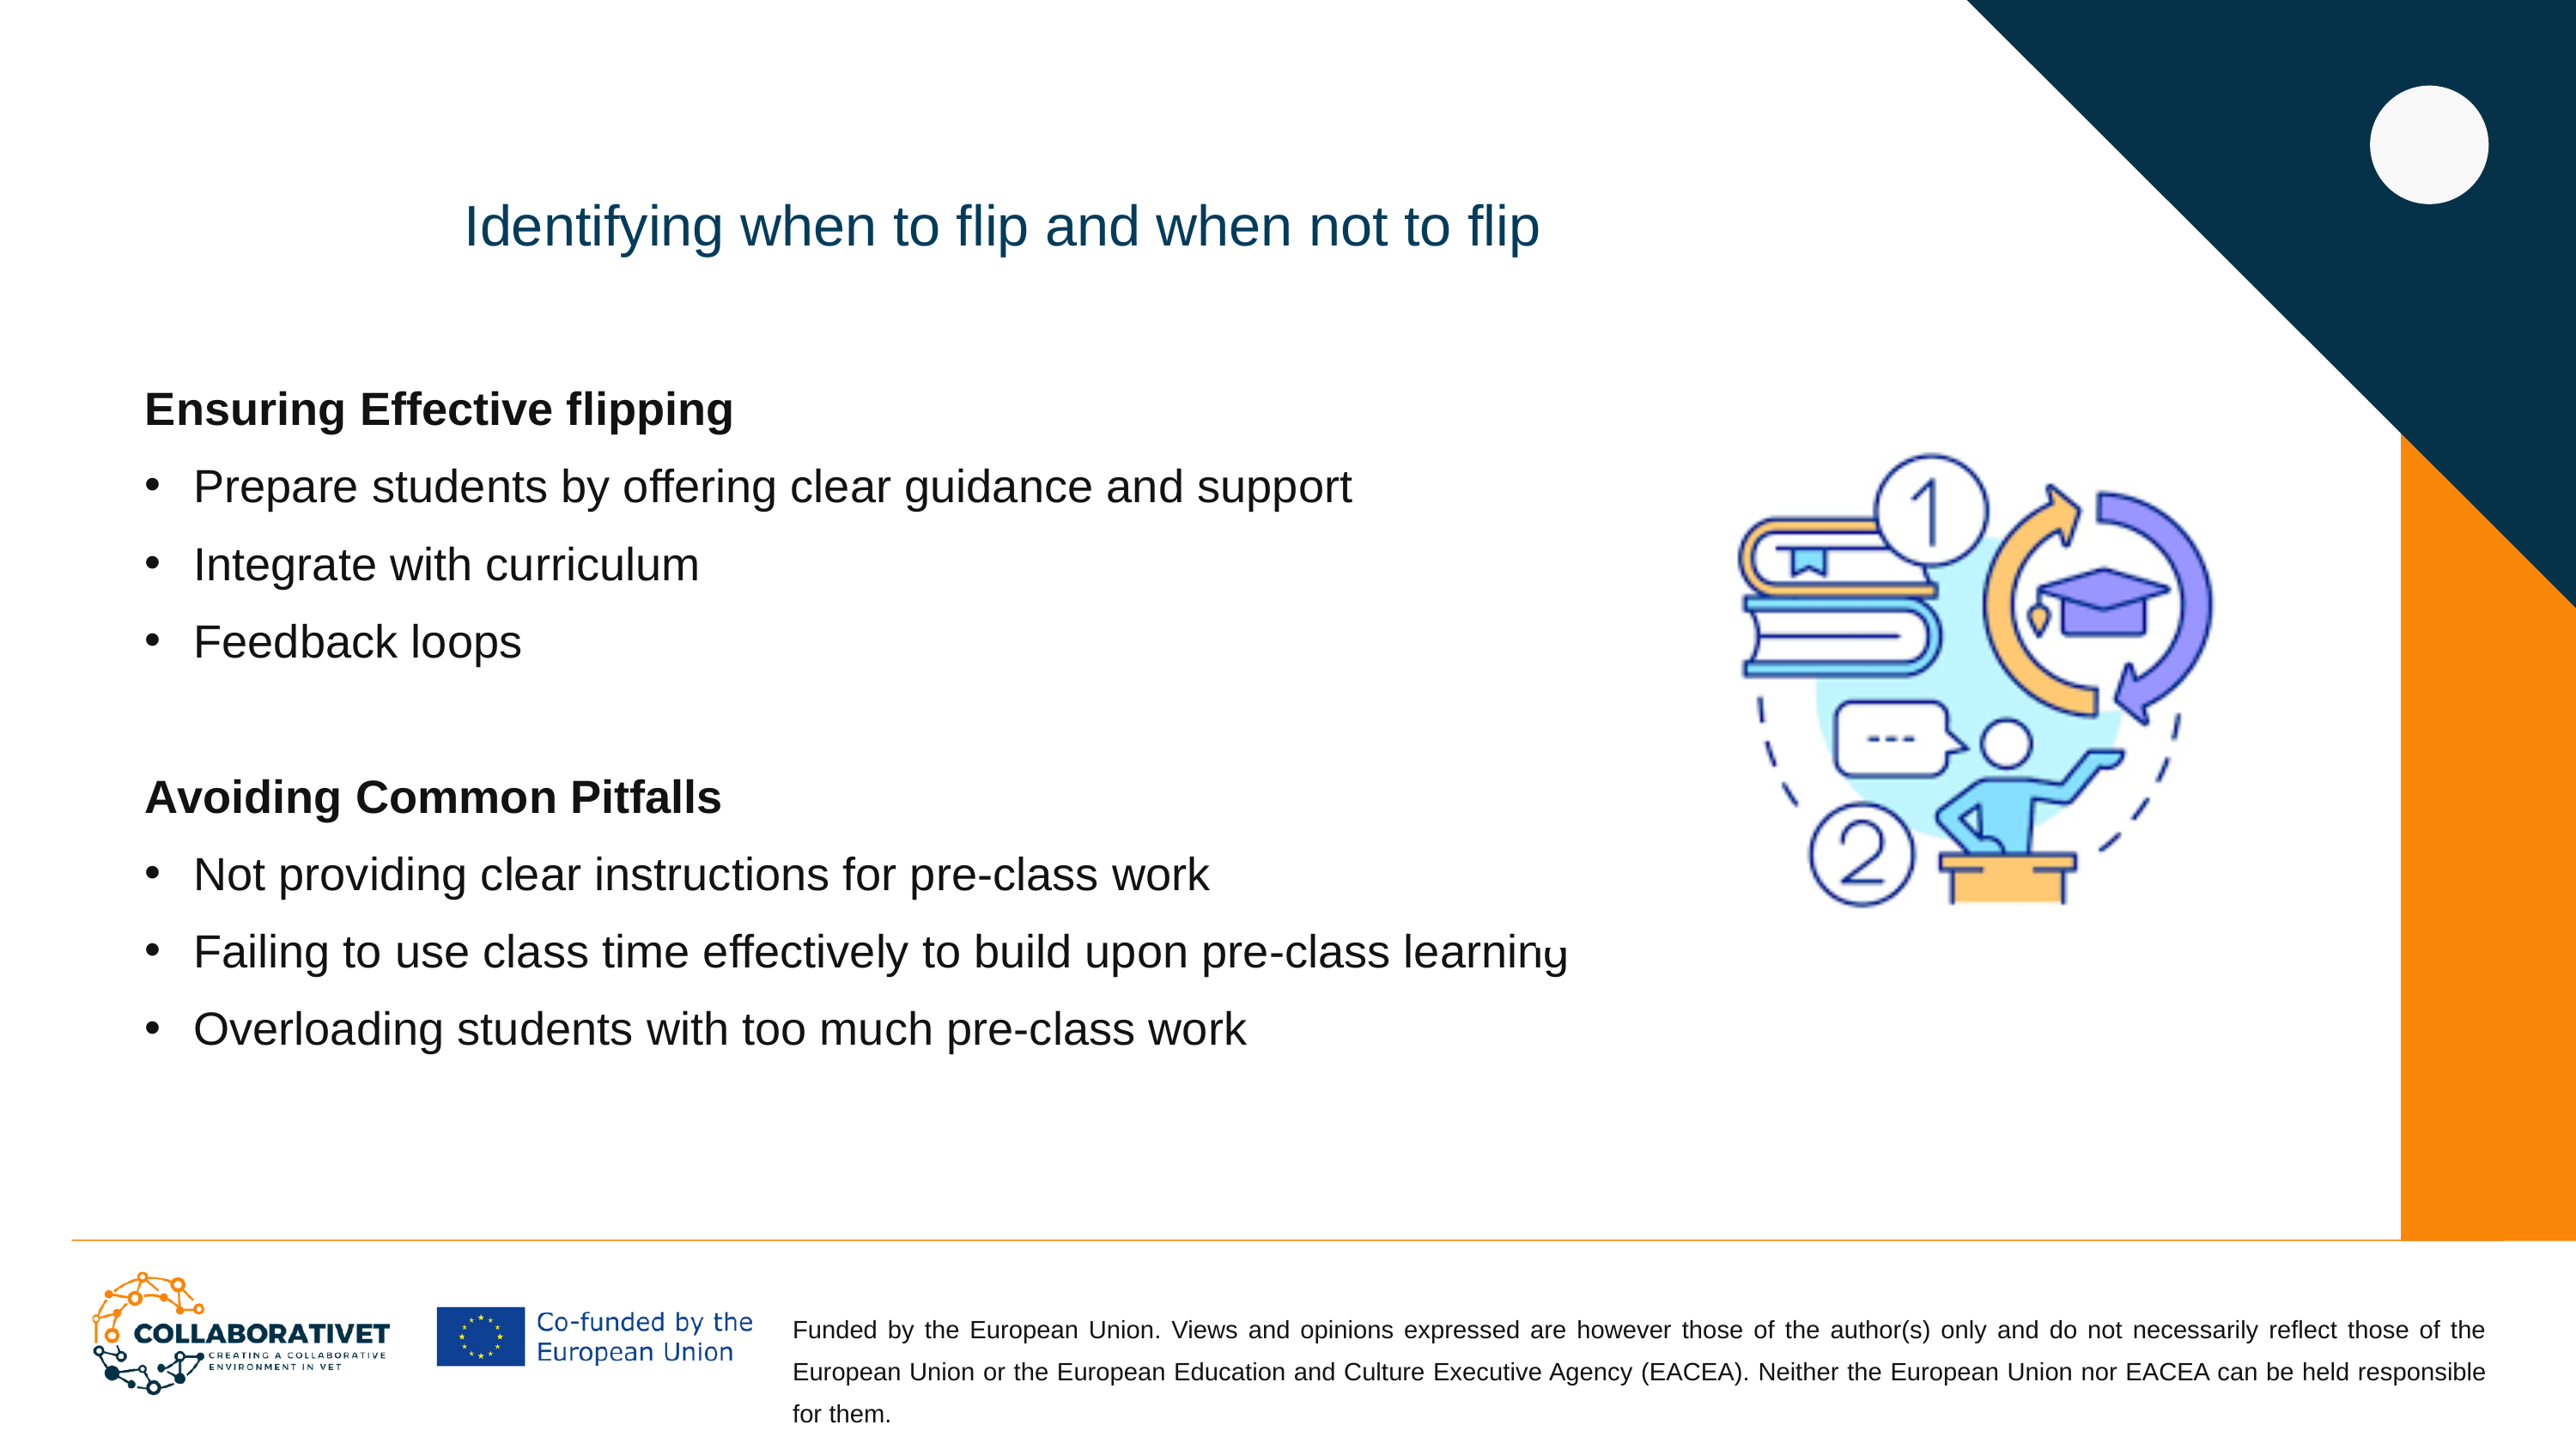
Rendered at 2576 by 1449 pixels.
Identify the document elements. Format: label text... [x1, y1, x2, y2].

text_box Ensuring Effective flipping Prepare students by offering clear guidance and support Integrate with curriculum Feedback loops Avoiding Common Pitfalls Not providing clear instructions for pre-class work Failing to use class time effectively to build upon pre-class learning Overloading students with too much pre-class work [144, 357, 1967, 1133]
text_box [78, 1241, 408, 1449]
text_box Funded by the European Union. Views and opinions expressed are however those of the author(s) only and do not necessarily reflect those of the European Union or the European Education and Culture Executive Agency (EACEA). Neither the European Union nor EACEA can be held responsible for them. [793, 1301, 2489, 1428]
text_box [78, 1179, 408, 1240]
text_box [1966, 0, 2576, 609]
text_box [2370, 85, 2489, 204]
text_box [416, 1287, 782, 1386]
text_box [2401, 434, 2576, 1241]
picture [1535, 451, 2398, 948]
text_box Identifying when to flip and when not to flip [144, 154, 1861, 258]
